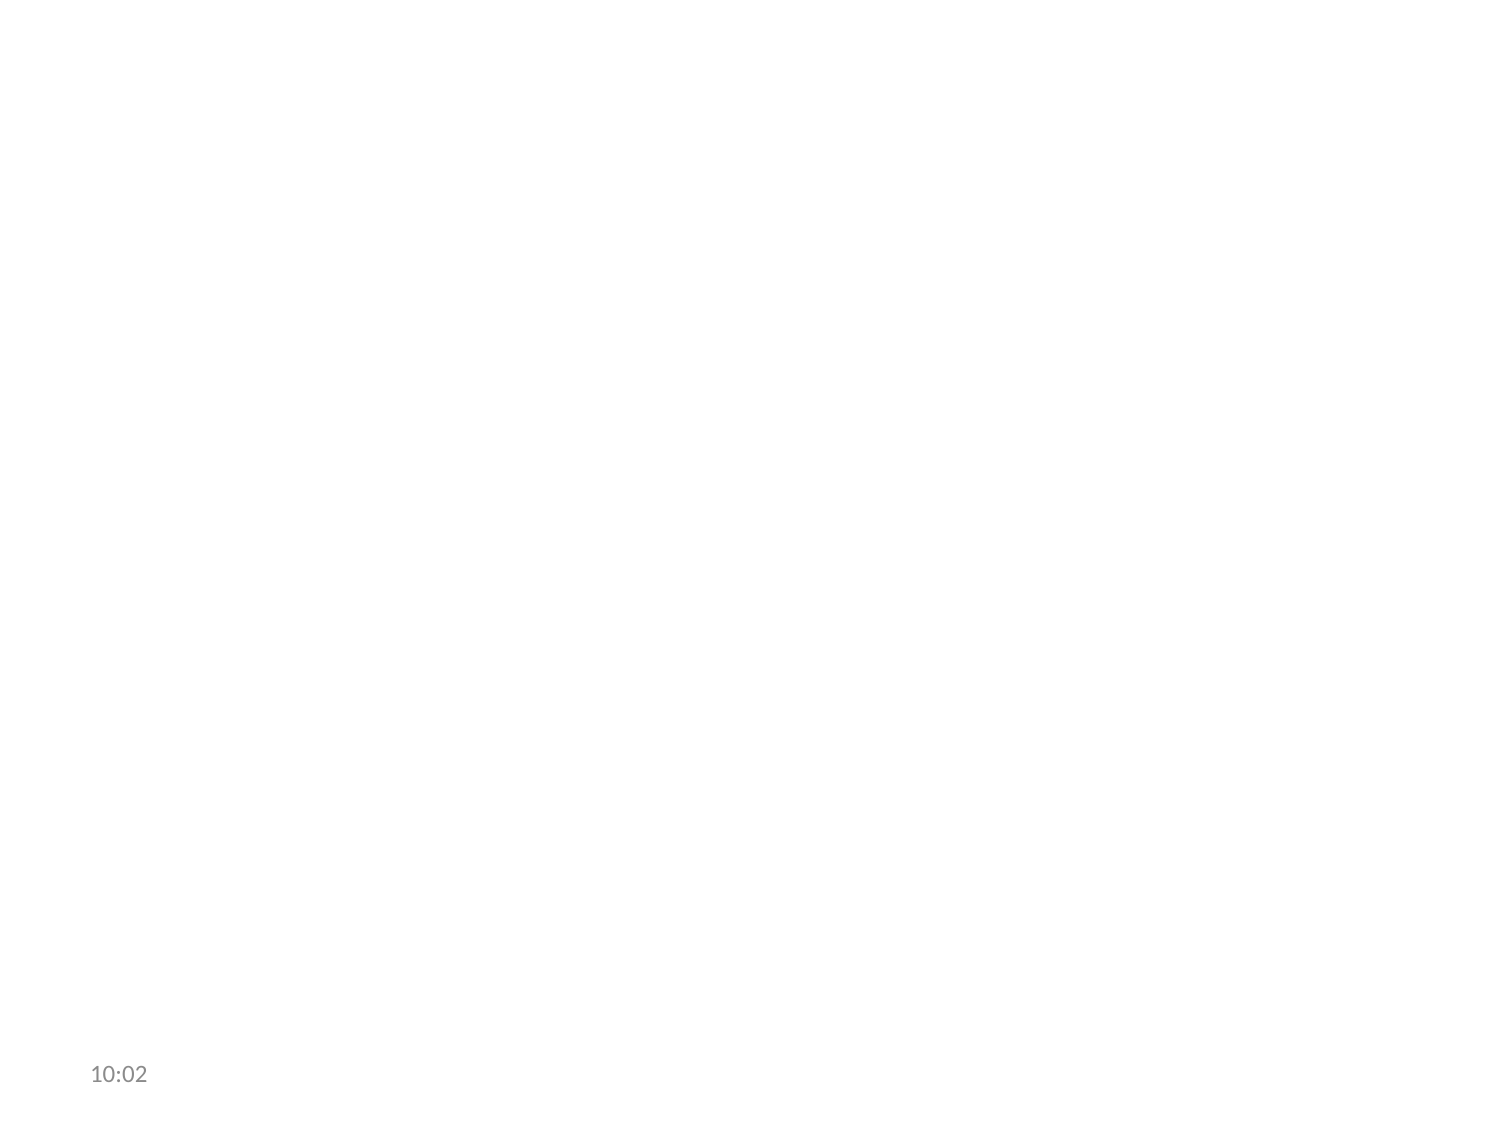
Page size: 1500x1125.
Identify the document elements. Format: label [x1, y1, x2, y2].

slide_number [75, 1042, 425, 1103]
